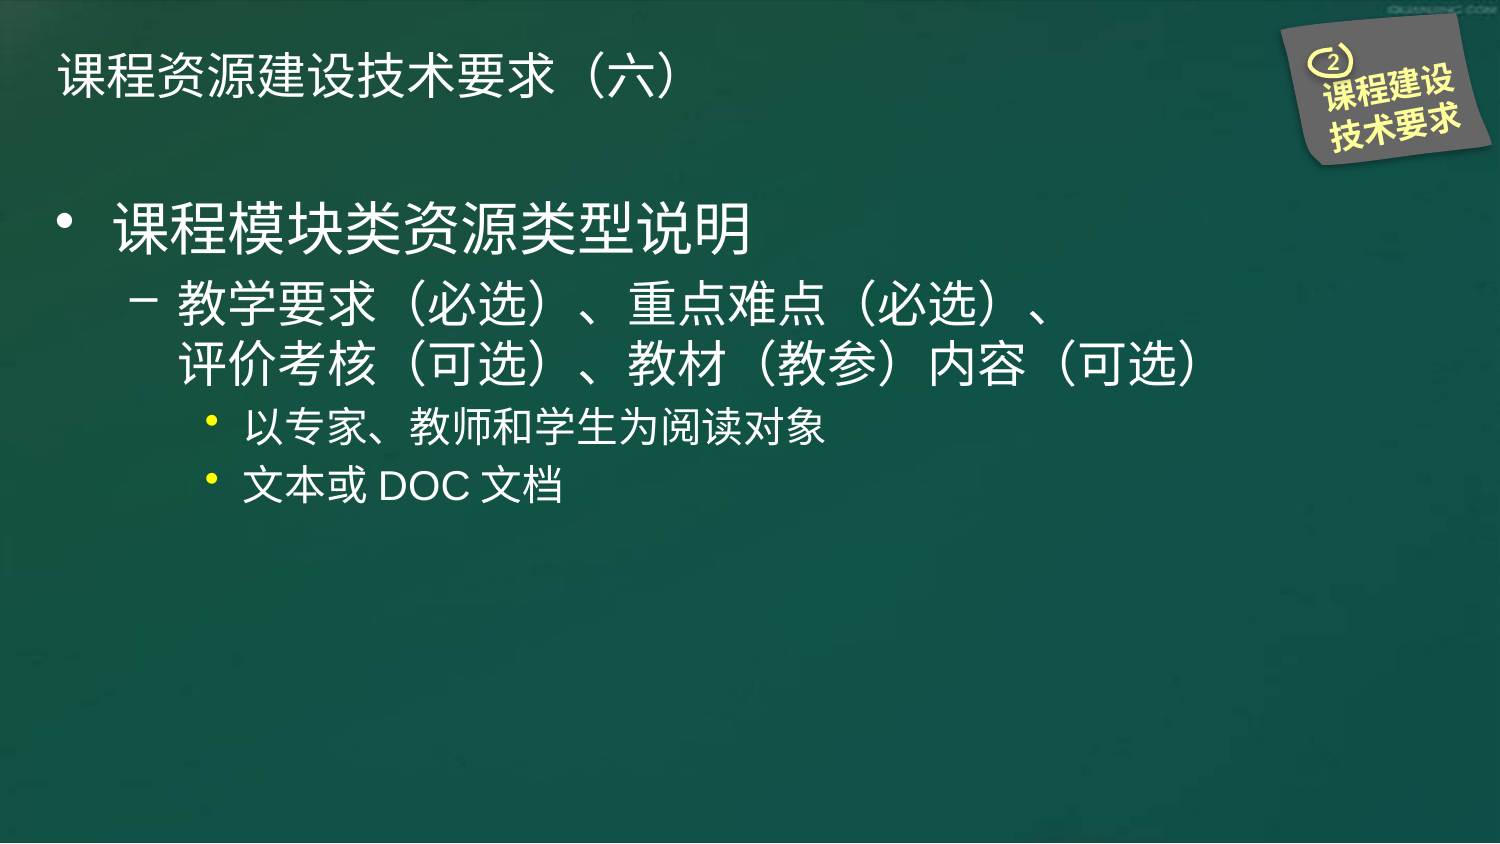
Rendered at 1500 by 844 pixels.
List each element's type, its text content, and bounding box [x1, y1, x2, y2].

title 课程资源建设技术要求（六） [41, 37, 957, 112]
picture [0, 0, 1500, 843]
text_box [1280, 12, 1492, 167]
list 课程模块类资源类型说明 教学要求（必选）、重点难点（必选）、 评价考核（可选）、教材（教参）内容（可选） 以专家、教师和学生为阅读对象 文本或DOC文档 [40, 184, 1348, 780]
